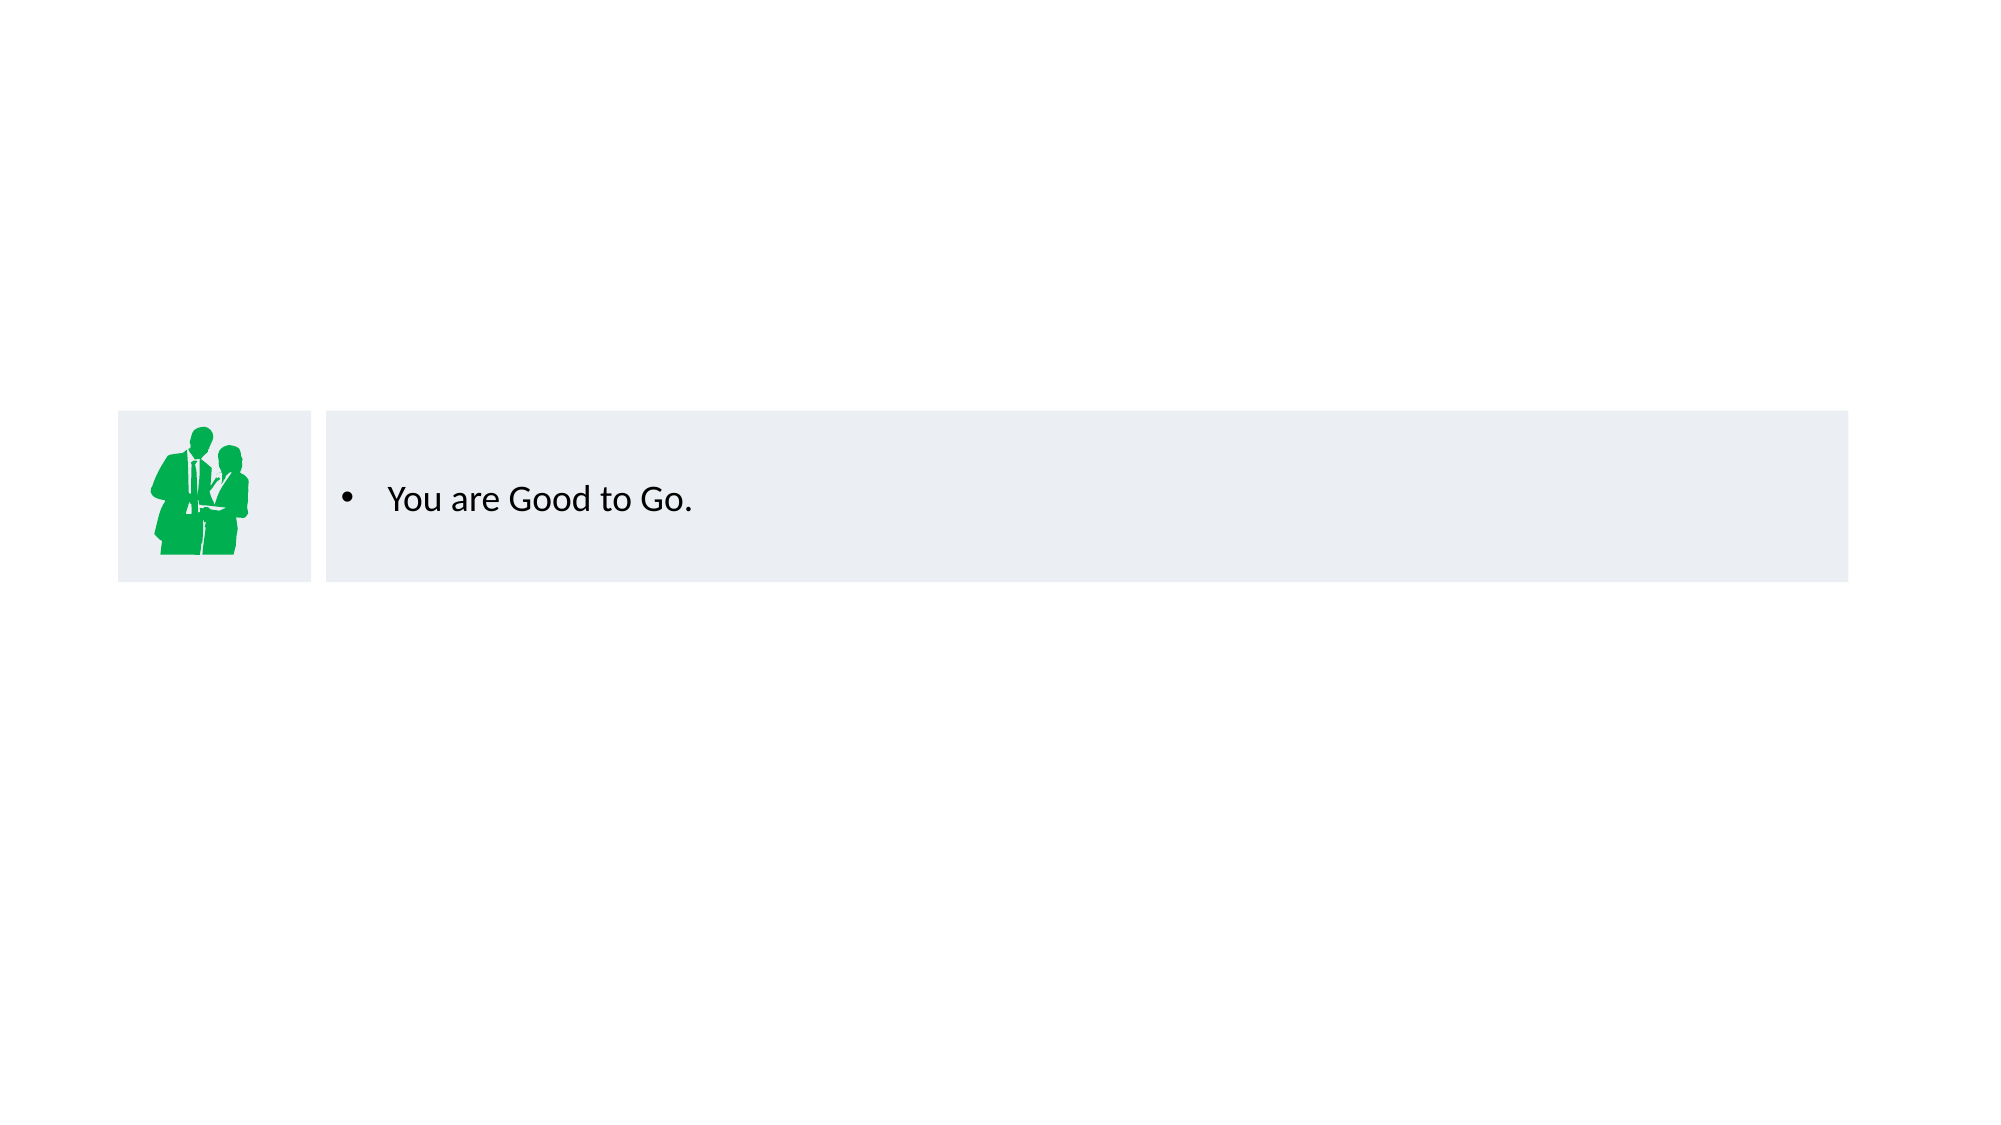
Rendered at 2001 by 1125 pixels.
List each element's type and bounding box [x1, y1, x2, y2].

text_box [117, 410, 312, 583]
text_box [325, 410, 1849, 583]
